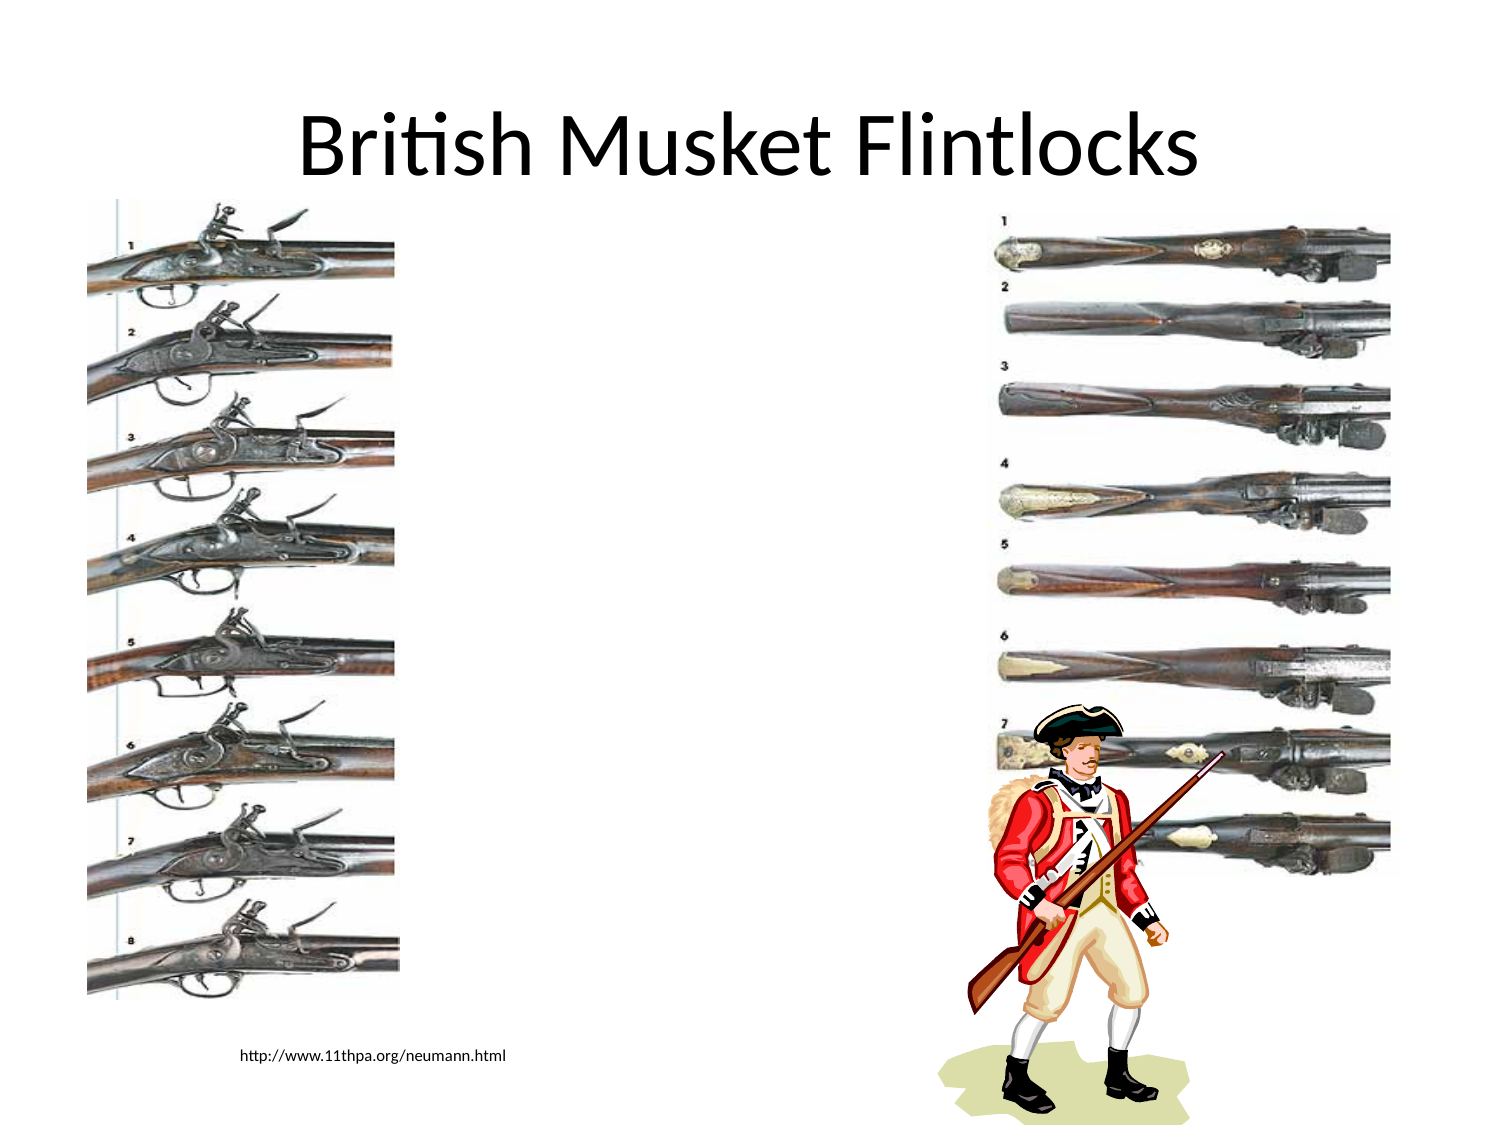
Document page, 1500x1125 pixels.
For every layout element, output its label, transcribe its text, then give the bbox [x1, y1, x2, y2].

picture [87, 199, 401, 1001]
picture [937, 212, 1400, 1125]
text_box http://www.11thpa.org/neumann.html [224, 1037, 656, 1073]
title British Musket Flintlocks [75, 45, 1425, 233]
